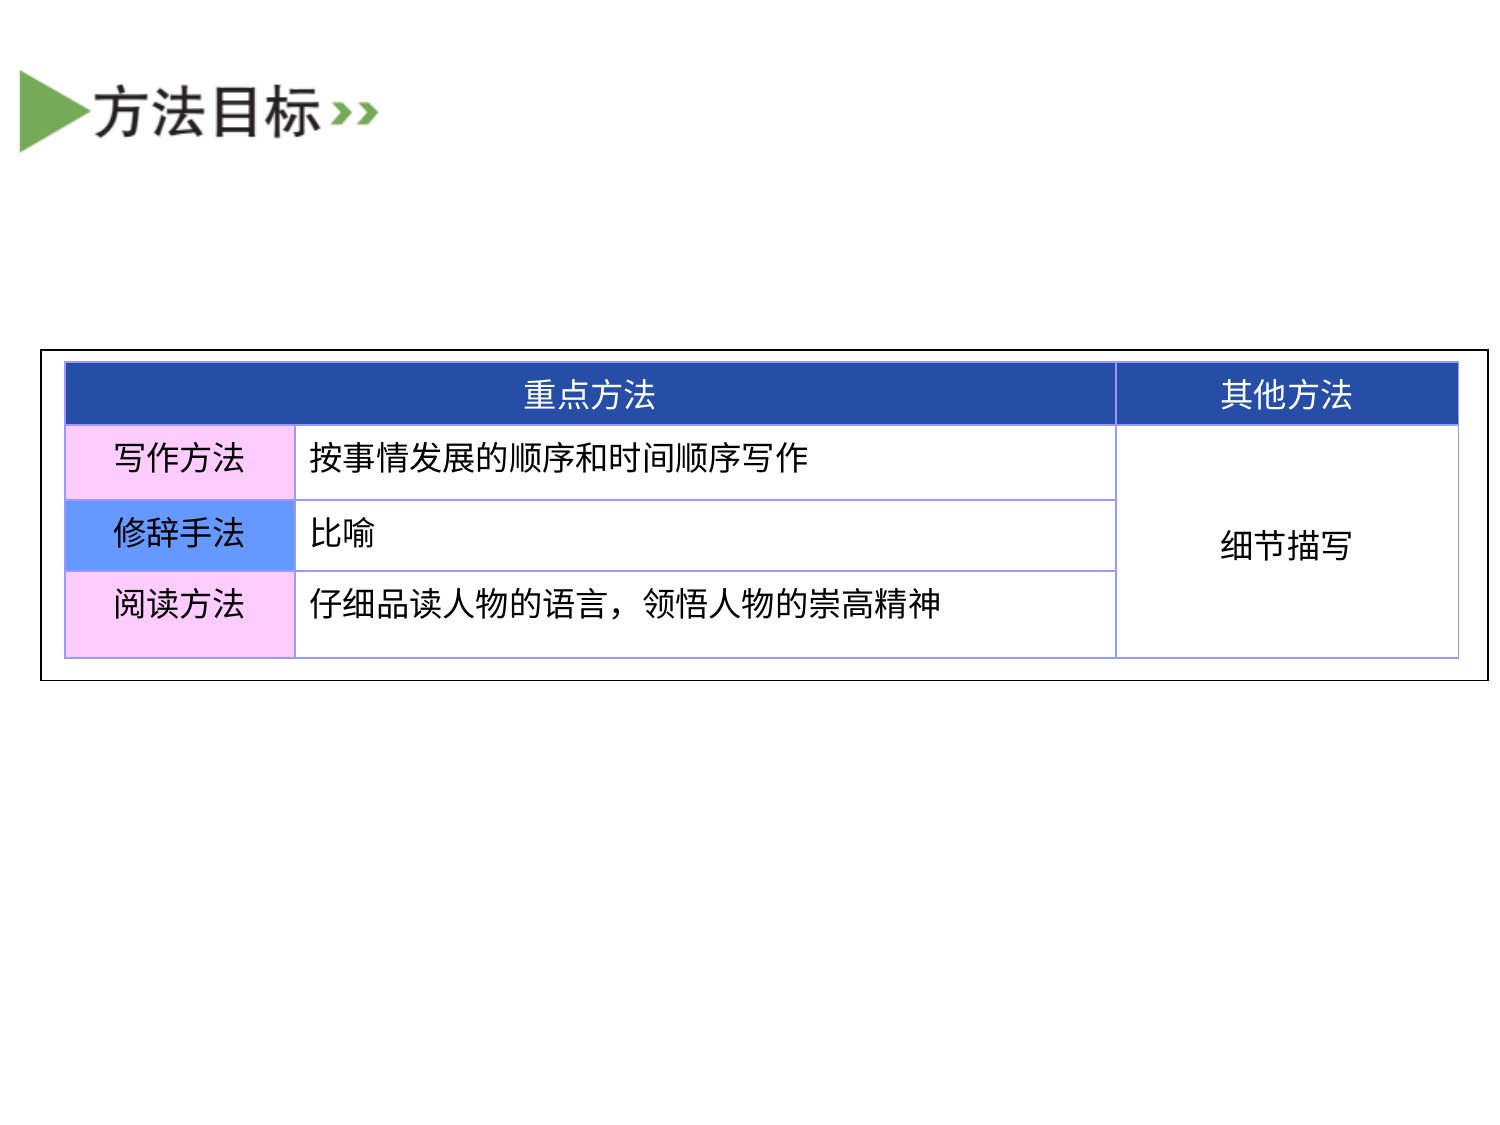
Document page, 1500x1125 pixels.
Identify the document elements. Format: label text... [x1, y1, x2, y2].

picture [17, 66, 385, 156]
table_cell 阅读方法 [66, 572, 294, 657]
table_header 重点方法 [66, 363, 1115, 424]
text_box [41, 349, 1488, 681]
table_cell 按事情发展的顺序和时间顺序写作 [296, 426, 1115, 499]
table_cell 写作方法 [66, 426, 294, 499]
table_cell 修辞手法 [66, 501, 294, 570]
table_cell 仔细品读人物的语言，领悟人物的崇高精神 [296, 572, 1115, 657]
table_header 其他方法 [1117, 363, 1458, 424]
table_cell 比喻 [296, 501, 1115, 570]
table_cell 细节描写 [1117, 426, 1458, 657]
